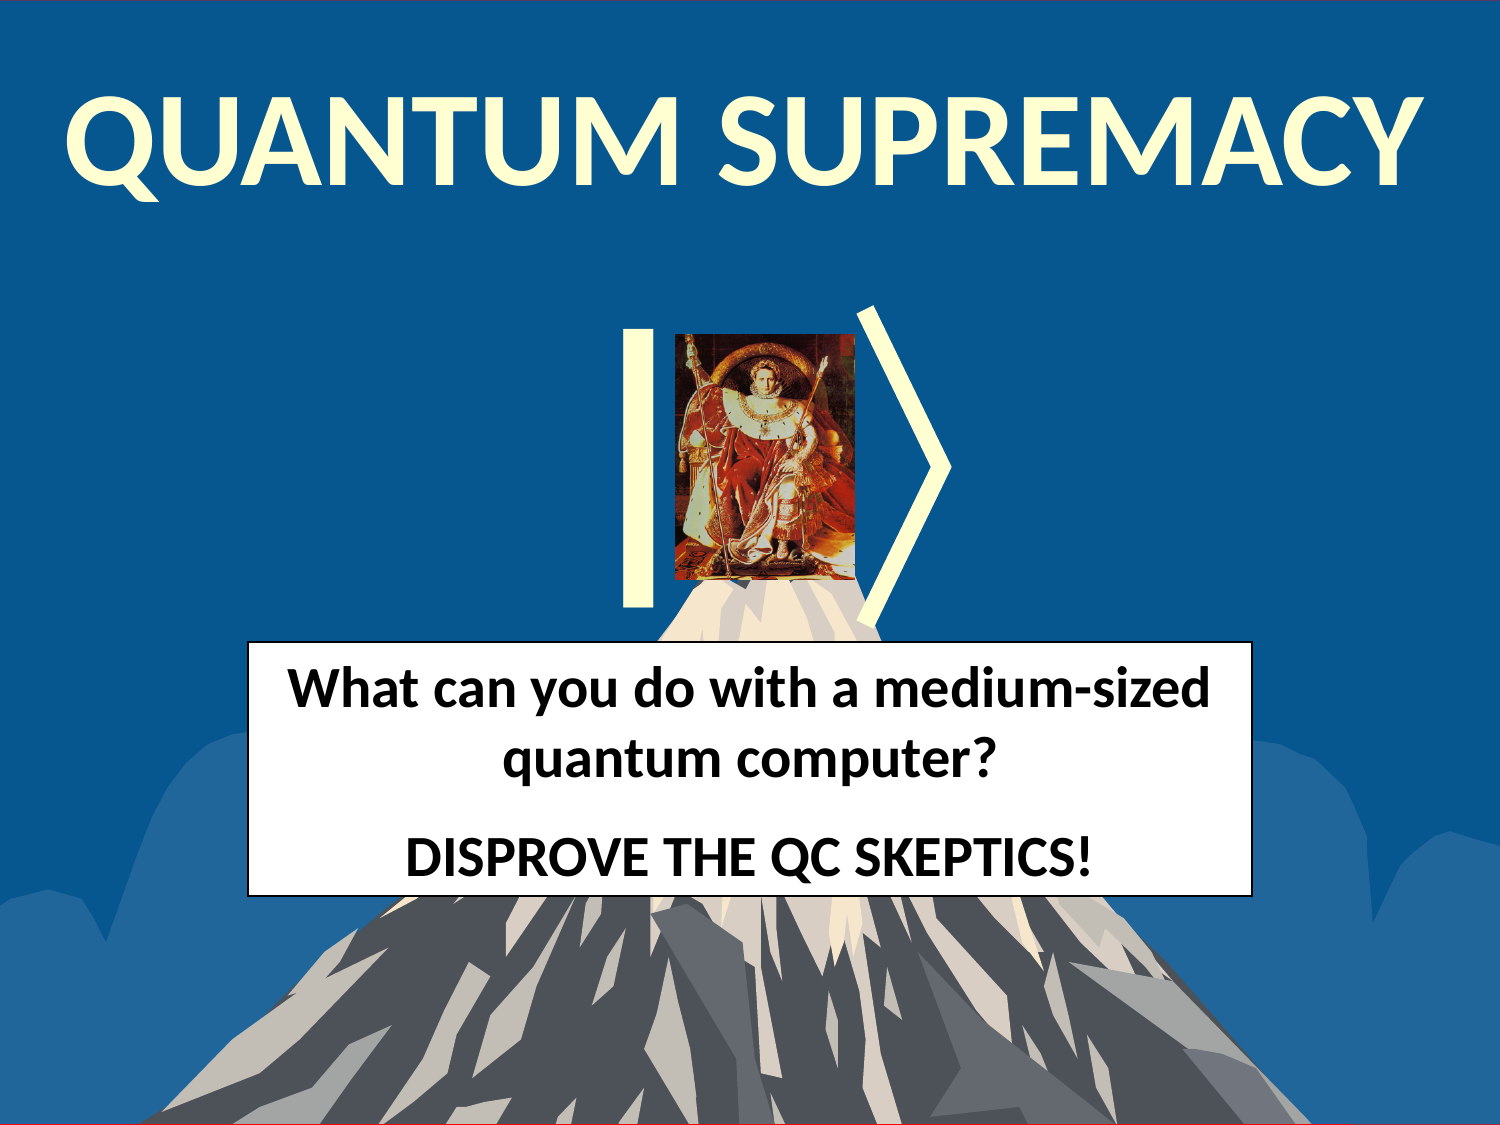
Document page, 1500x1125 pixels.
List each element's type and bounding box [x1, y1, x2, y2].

text_box [0, 0, 1500, 1125]
picture [674, 334, 856, 580]
